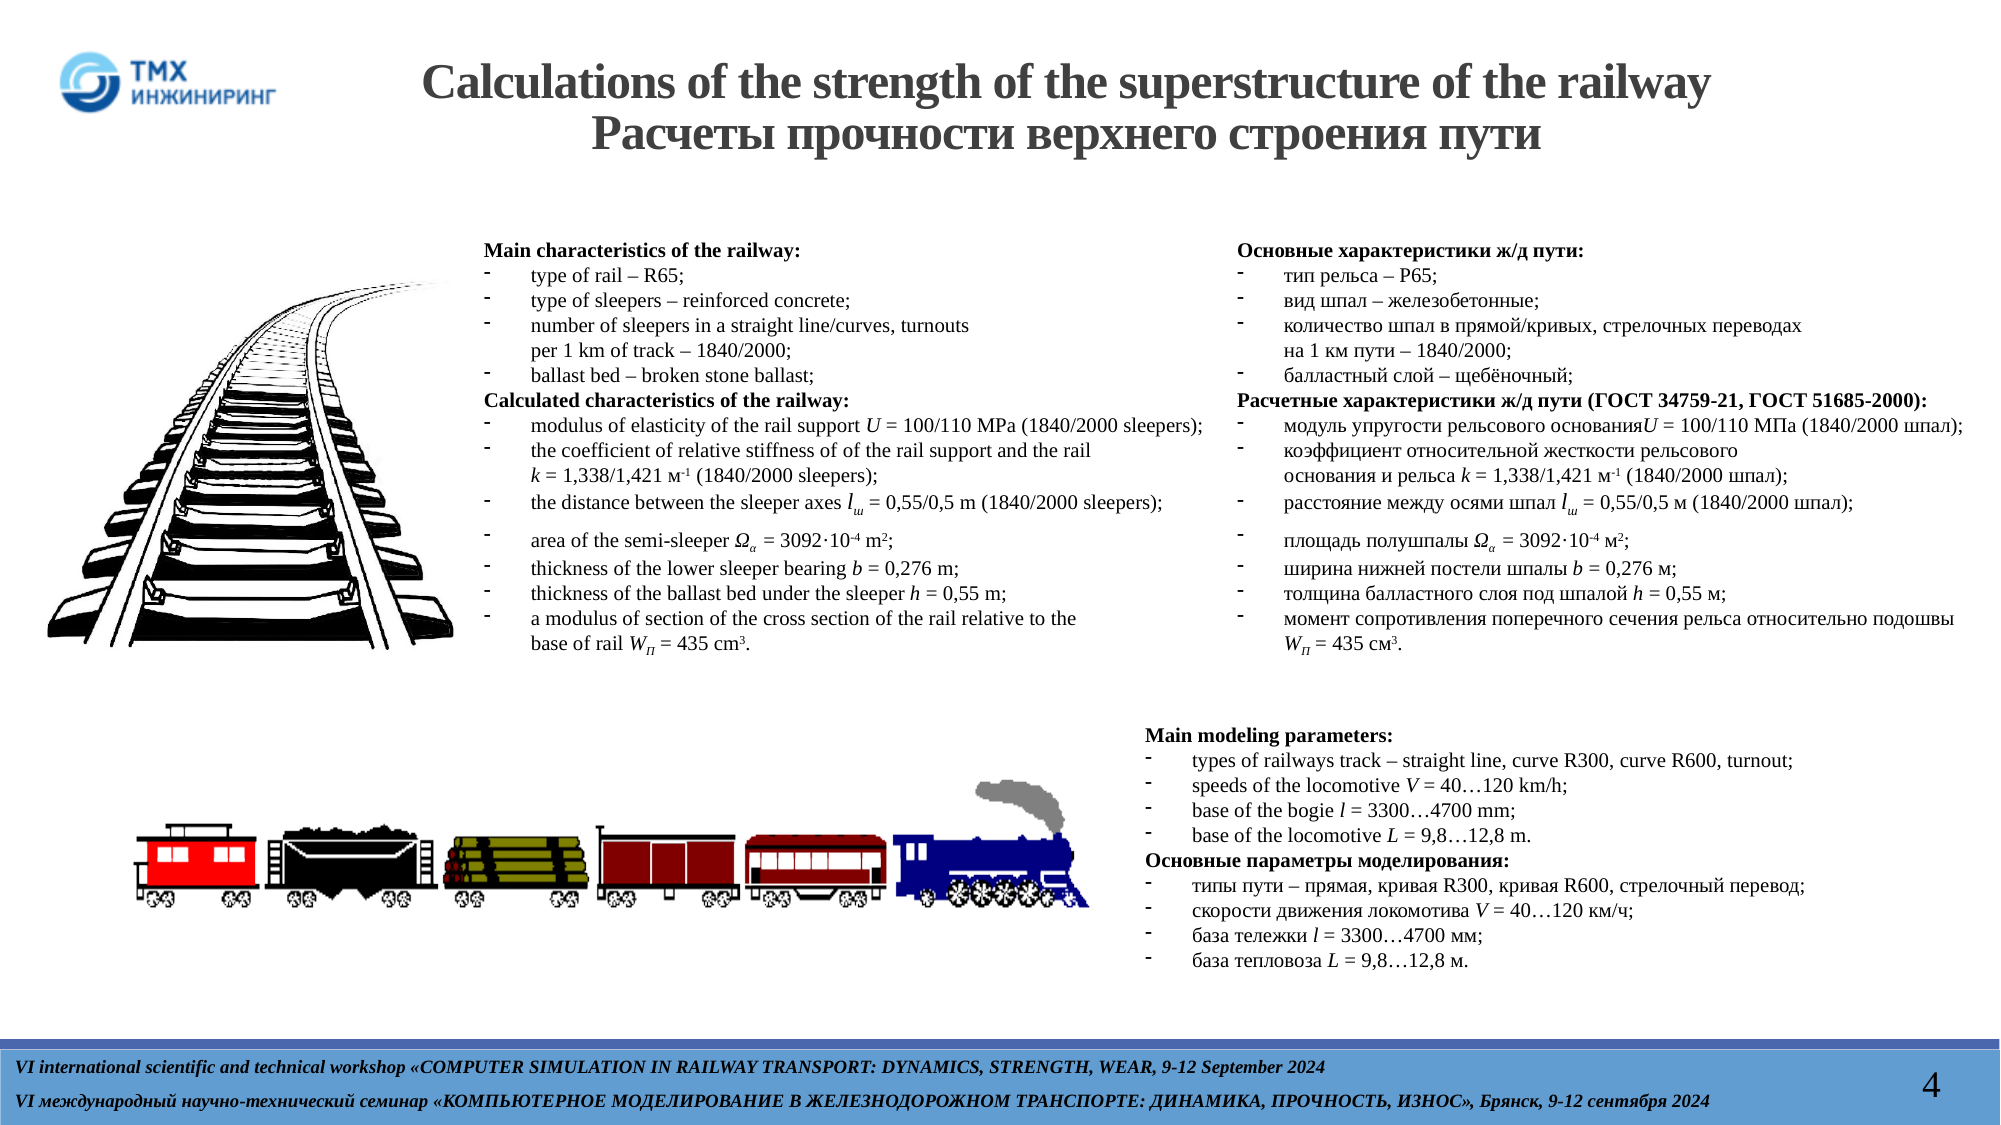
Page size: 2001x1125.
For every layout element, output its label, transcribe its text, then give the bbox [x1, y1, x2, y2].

text_box VI international scientific and technical workshop «COMPUTER SIMULATION IN RAILWAY TRANSPORT: DYNAMICS, STRENGTH, WEAR, 9-12 September 2024 VI международный научно-технический семинар «КОМПЬЮТЕРНОЕ МОДЕЛИРОВАНИЕ В ЖЕЛЕЗНОДОРОЖНОМ ТРАНСПОРТЕ: ДИНАМИКА, ПРОЧНОСТЬ, ИЗНОС», Брянск, 9-12 сентября 2024 [0, 1047, 1775, 1119]
picture [103, 726, 1131, 938]
text_box 4 [1907, 1052, 1956, 1113]
picture [53, 46, 307, 119]
title Calculations of the strength of the superstructure of the railway Расчеты прочности верхнего строения пути [241, 43, 1892, 168]
picture [41, 272, 483, 654]
text_box Main modeling parameters: types of railways track – straight line, curve R300, curve R600, turnout; speeds of the locomotive V = 40…120 km/h; base of the bogie l = 3300…4700 mm; base of the locomotive L = 9,8…12,8 m. Основные параметры моделирования: типы пути – прямая, кривая R300, кривая R600, стрелочный перевод; скорости движения локомотива V = 40…120 км/ч; база тележки l = 3300…4700 мм; база тепловоза L = 9,8…12,8 м. [1130, 714, 1932, 979]
text_box Основные характеристики ж/д пути: тип рельса – Р65; вид шпал – железобетонные; количество шпал в прямой/кривых, стрелочных переводах на 1 км пути – 1840/2000; балластный слой – щебёночный; Расчетные характеристики ж/д пути (ГОСТ 34759-21, ГОСТ 51685-2000): модуль упругости рельсового основанияU = 100/110 МПа (1840/2000 шпал); коэффициент относительной жесткости рельсового основания и рельса k = 1,338/1,421 м-1 (1840/2000 шпал); расстояние между осями шпал lш = 0,55/0,5 м (1840/2000 шпал); площадь полушпалы Ωα = 3092·10-4 м2; ширина нижней постели шпалы b = 0,276 м; толщина балластного слоя под шпалой h = 0,55 м; момент сопротивления поперечного сечения рельса относительно подошвы WП = 435 см3. [1223, 229, 1991, 666]
text_box Main characteristics of the railway: type of rail – R65; type of sleepers – reinforced concrete; number of sleepers in a straight line/curves, turnouts per 1 km of track – 1840/2000; ballast bed – broken stone ballast; Calculated characteristics of the railway: modulus of elasticity of the rail support U = 100/110 MPа (1840/2000 sleepers); the coefficient of relative stiffness of of the rail support and the rail k = 1,338/1,421 м-1 (1840/2000 sleepers); the distance between the sleeper axes lш = 0,55/0,5 m (1840/2000 sleepers); area of the semi-sleeper Ωα = 3092·10-4 m2; thickness of the lower sleeper bearing b = 0,276 m; thickness of the ballast bed under the sleeper h = 0,55 m; a modulus of section of the cross section of the rail relative to the base of rail WП = 435 cm3. [469, 229, 1223, 666]
